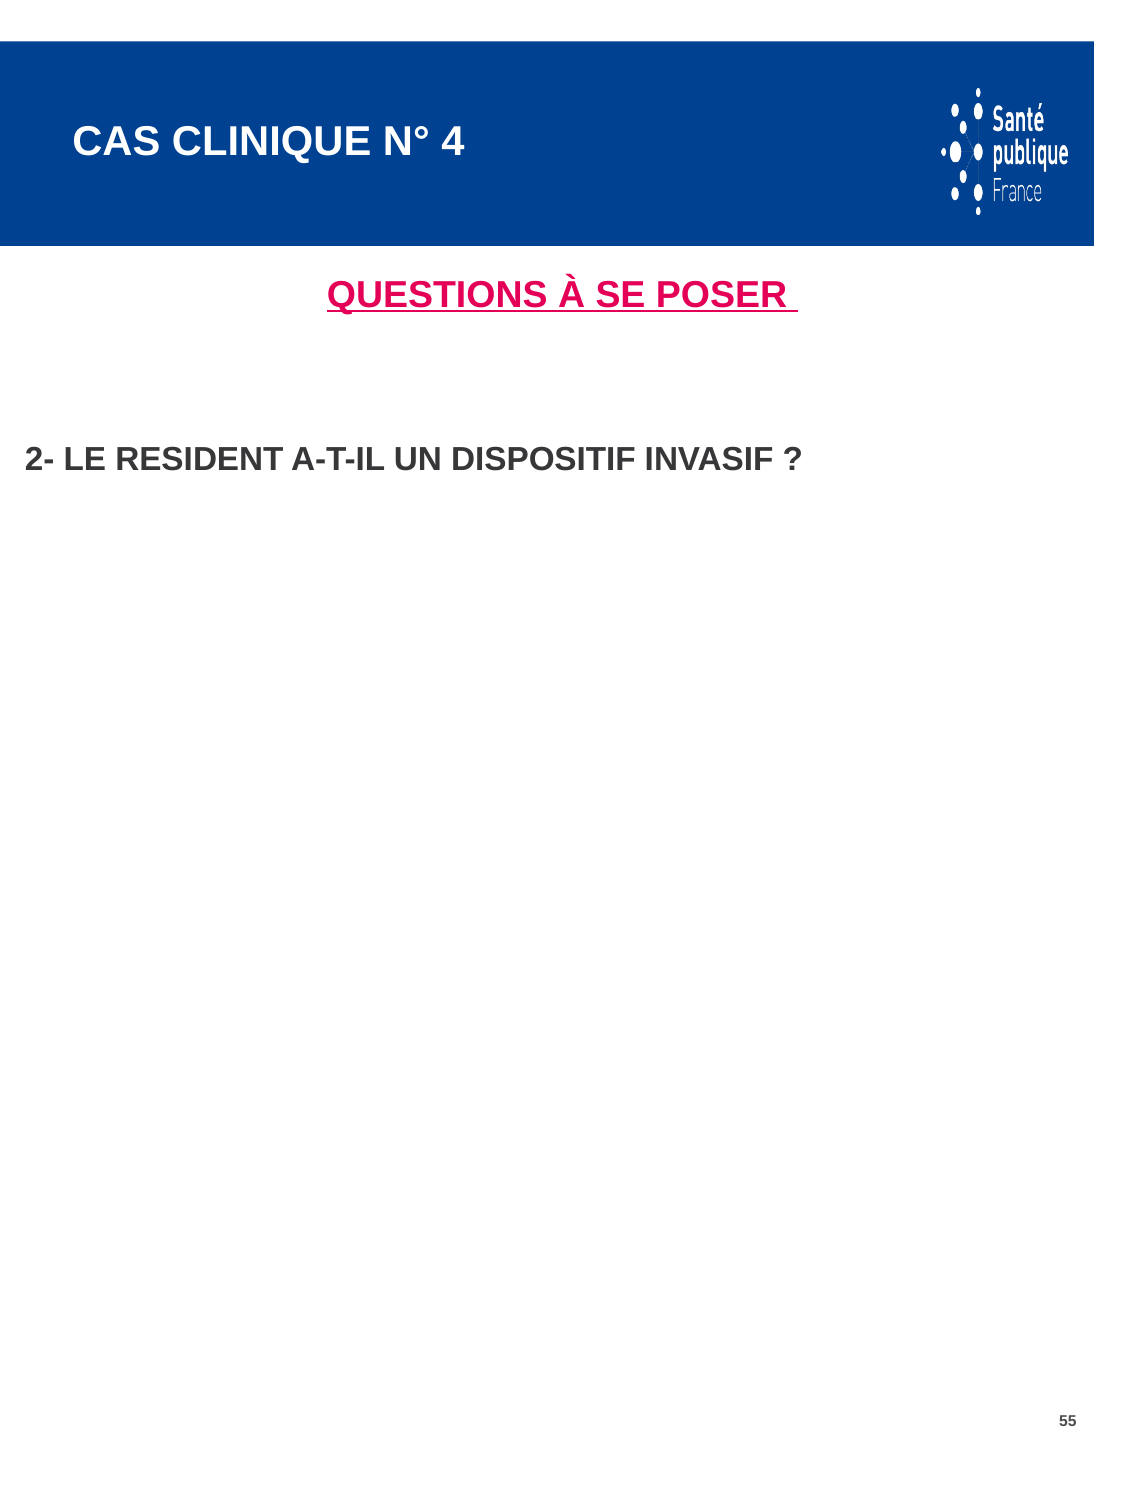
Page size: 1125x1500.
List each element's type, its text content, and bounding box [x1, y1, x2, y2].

list Questions à se poser 2- Le RESIDENT A-T-il un Dispositif invasif ? [19, 265, 1106, 1483]
title Cas clinique n° 4 [66, 41, 908, 246]
picture [941, 88, 1068, 215]
